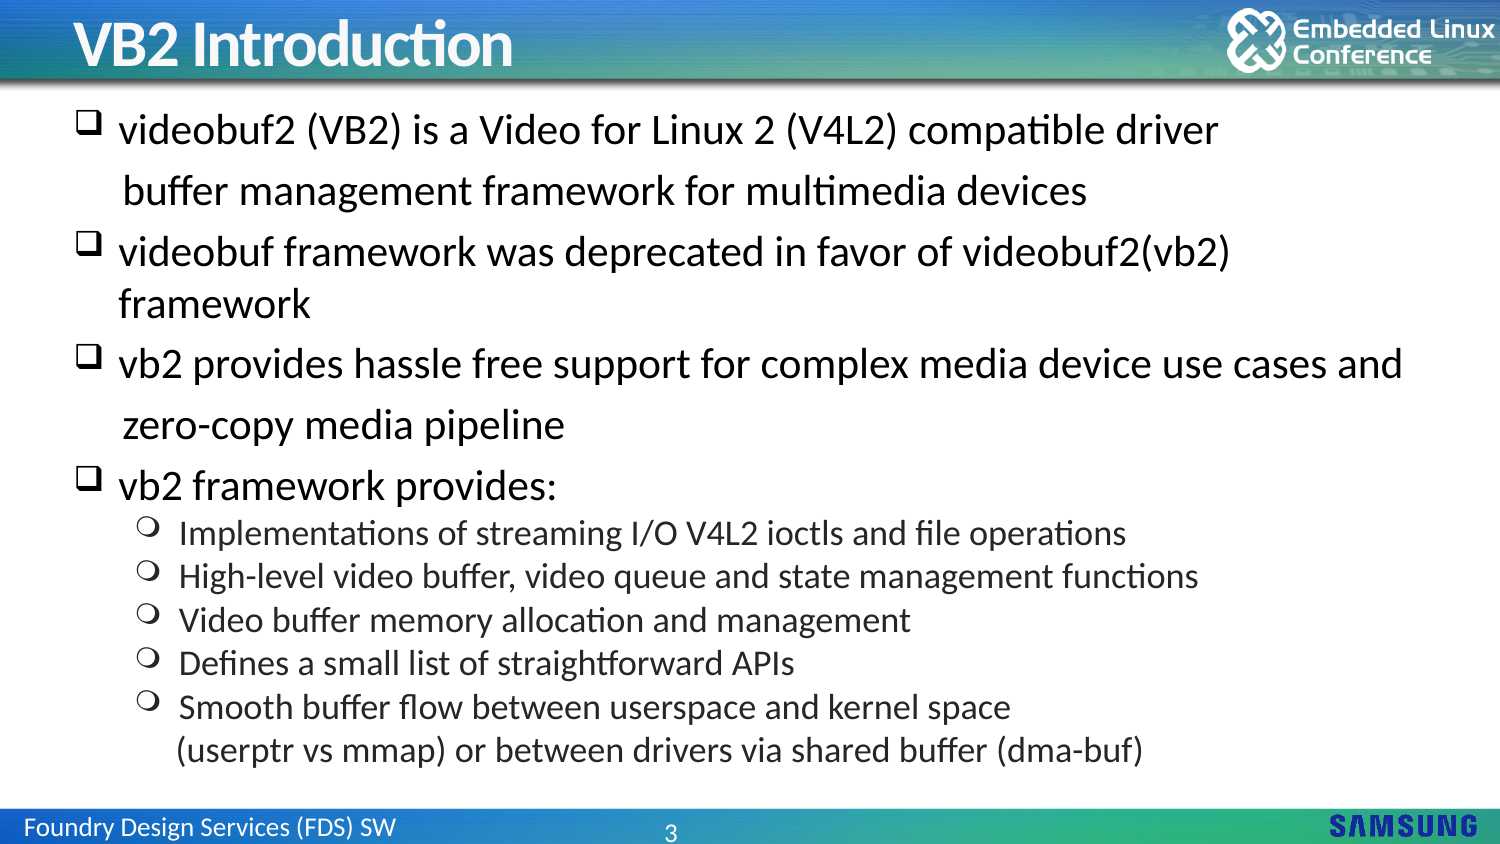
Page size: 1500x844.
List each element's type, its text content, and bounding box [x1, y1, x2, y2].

list videobuf2 (VB2) is a Video for Linux 2 (V4L2) compatible driver buffer management framework for multimedia devices videobuf framework was deprecated in favor of videobuf2(vb2) framework vb2 provides hassle free support for complex media device use cases and zero-copy media pipeline vb2 framework provides: Implementations of streaming I/O V4L2 ioctls and file operations High-level video buffer, video queue and state management functions Video buffer memory allocation and management Defines a small list of straightforward APIs Smooth buffer flow between userspace and kernel space (userptr vs mmap) or between drivers via shared buffer (dma-buf) [58, 93, 1430, 794]
picture [0, 0, 1500, 844]
title VB2 Introduction [58, 1, 1430, 78]
